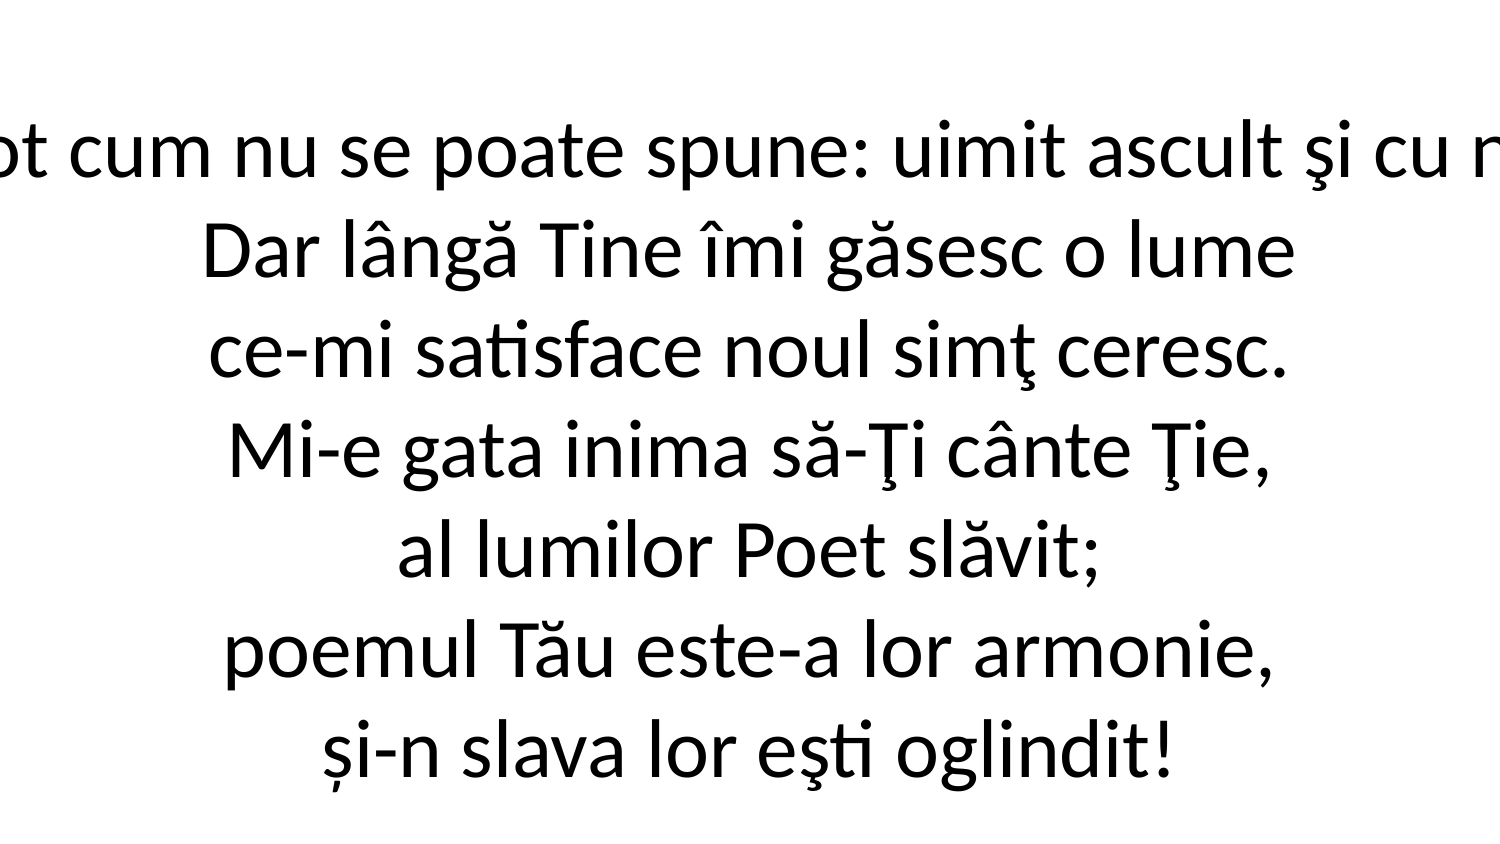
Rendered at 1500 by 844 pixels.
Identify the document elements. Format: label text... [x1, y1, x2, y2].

text_box 4. Se mişcă tot cum nu se poate spune: uimit ascult şi cu nesaţ privesc! Dar lângă Tine îmi găsesc o lume ce-mi satisface noul simţ ceresc. Mi-e gata inima să-Ţi cânte Ţie, al lumilor Poet slăvit; poemul Tău este-a lor armonie, și-n slava lor eşti oglindit! [0, 42, 1500, 802]
